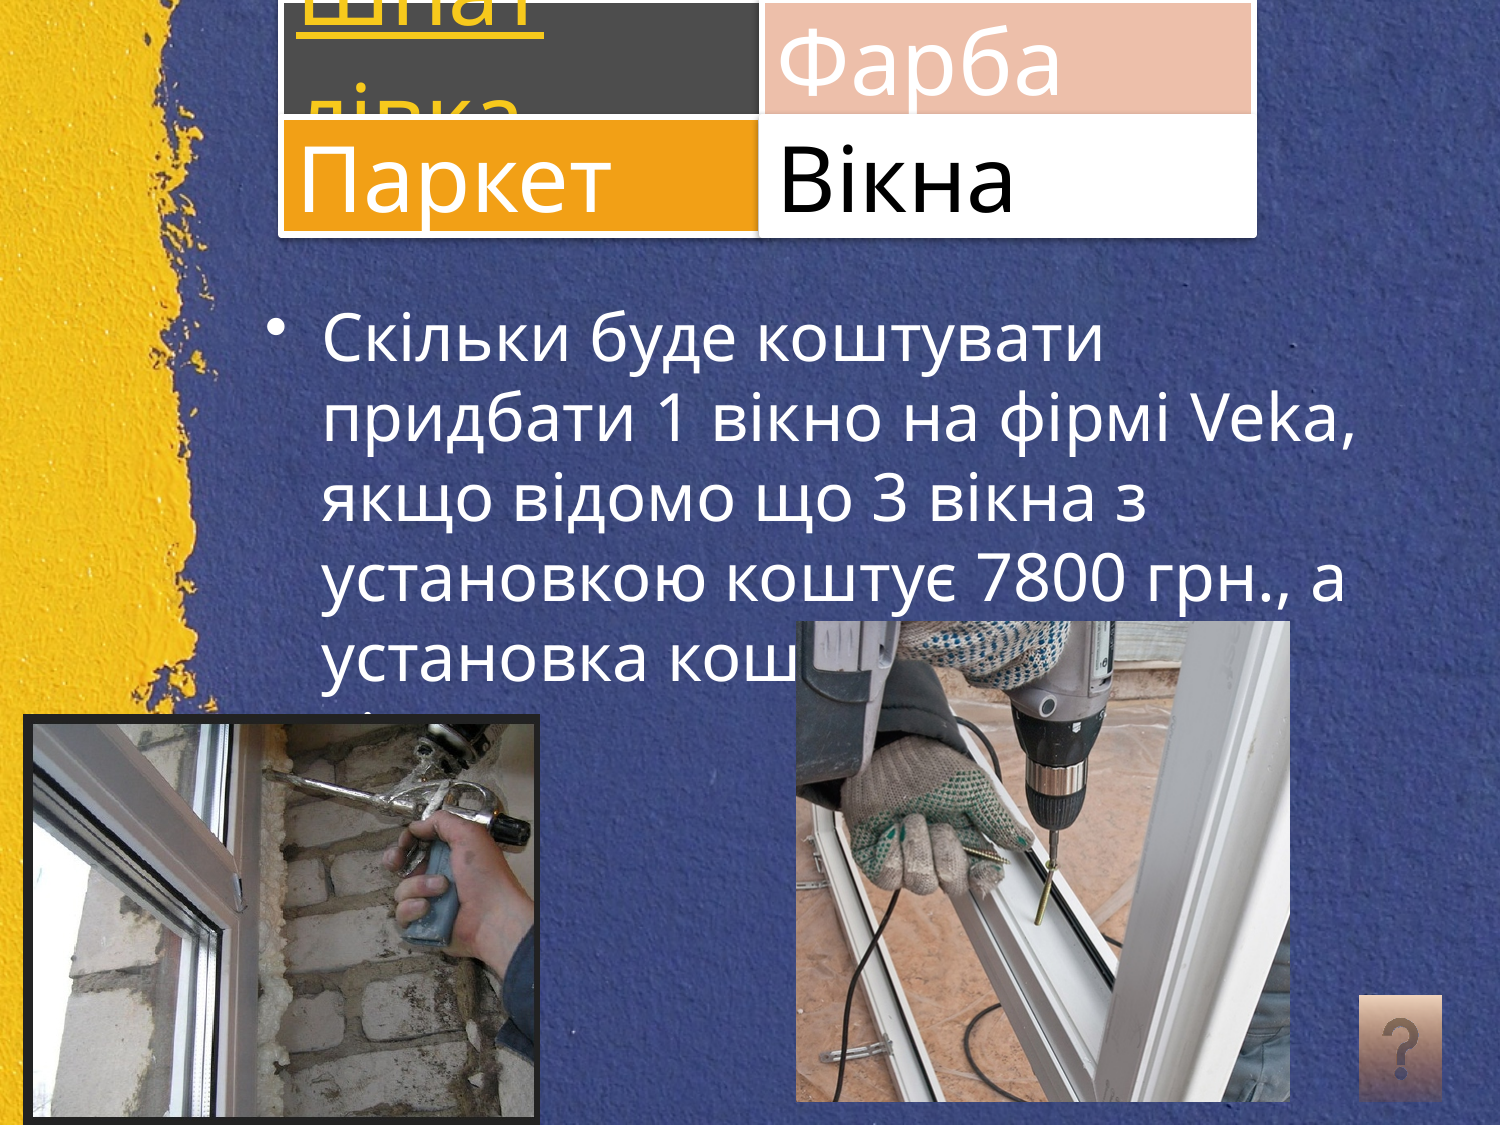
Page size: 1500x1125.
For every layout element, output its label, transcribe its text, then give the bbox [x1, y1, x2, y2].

picture [0, 0, 1500, 1125]
text_box Вікна [759, 114, 1257, 238]
text_box Фарба [759, 0, 1257, 114]
list Скільки буде коштувати придбати 1 вікно на фірмі Veka, якщо відомо що 3 вікна з установкою коштує 7800 грн., а установка коштує 100 грн. за вікно. [249, 287, 1451, 1013]
title Шпатлівка [278, 0, 754, 113]
text_box Паркет [278, 114, 757, 238]
text_box [1359, 996, 1442, 1102]
